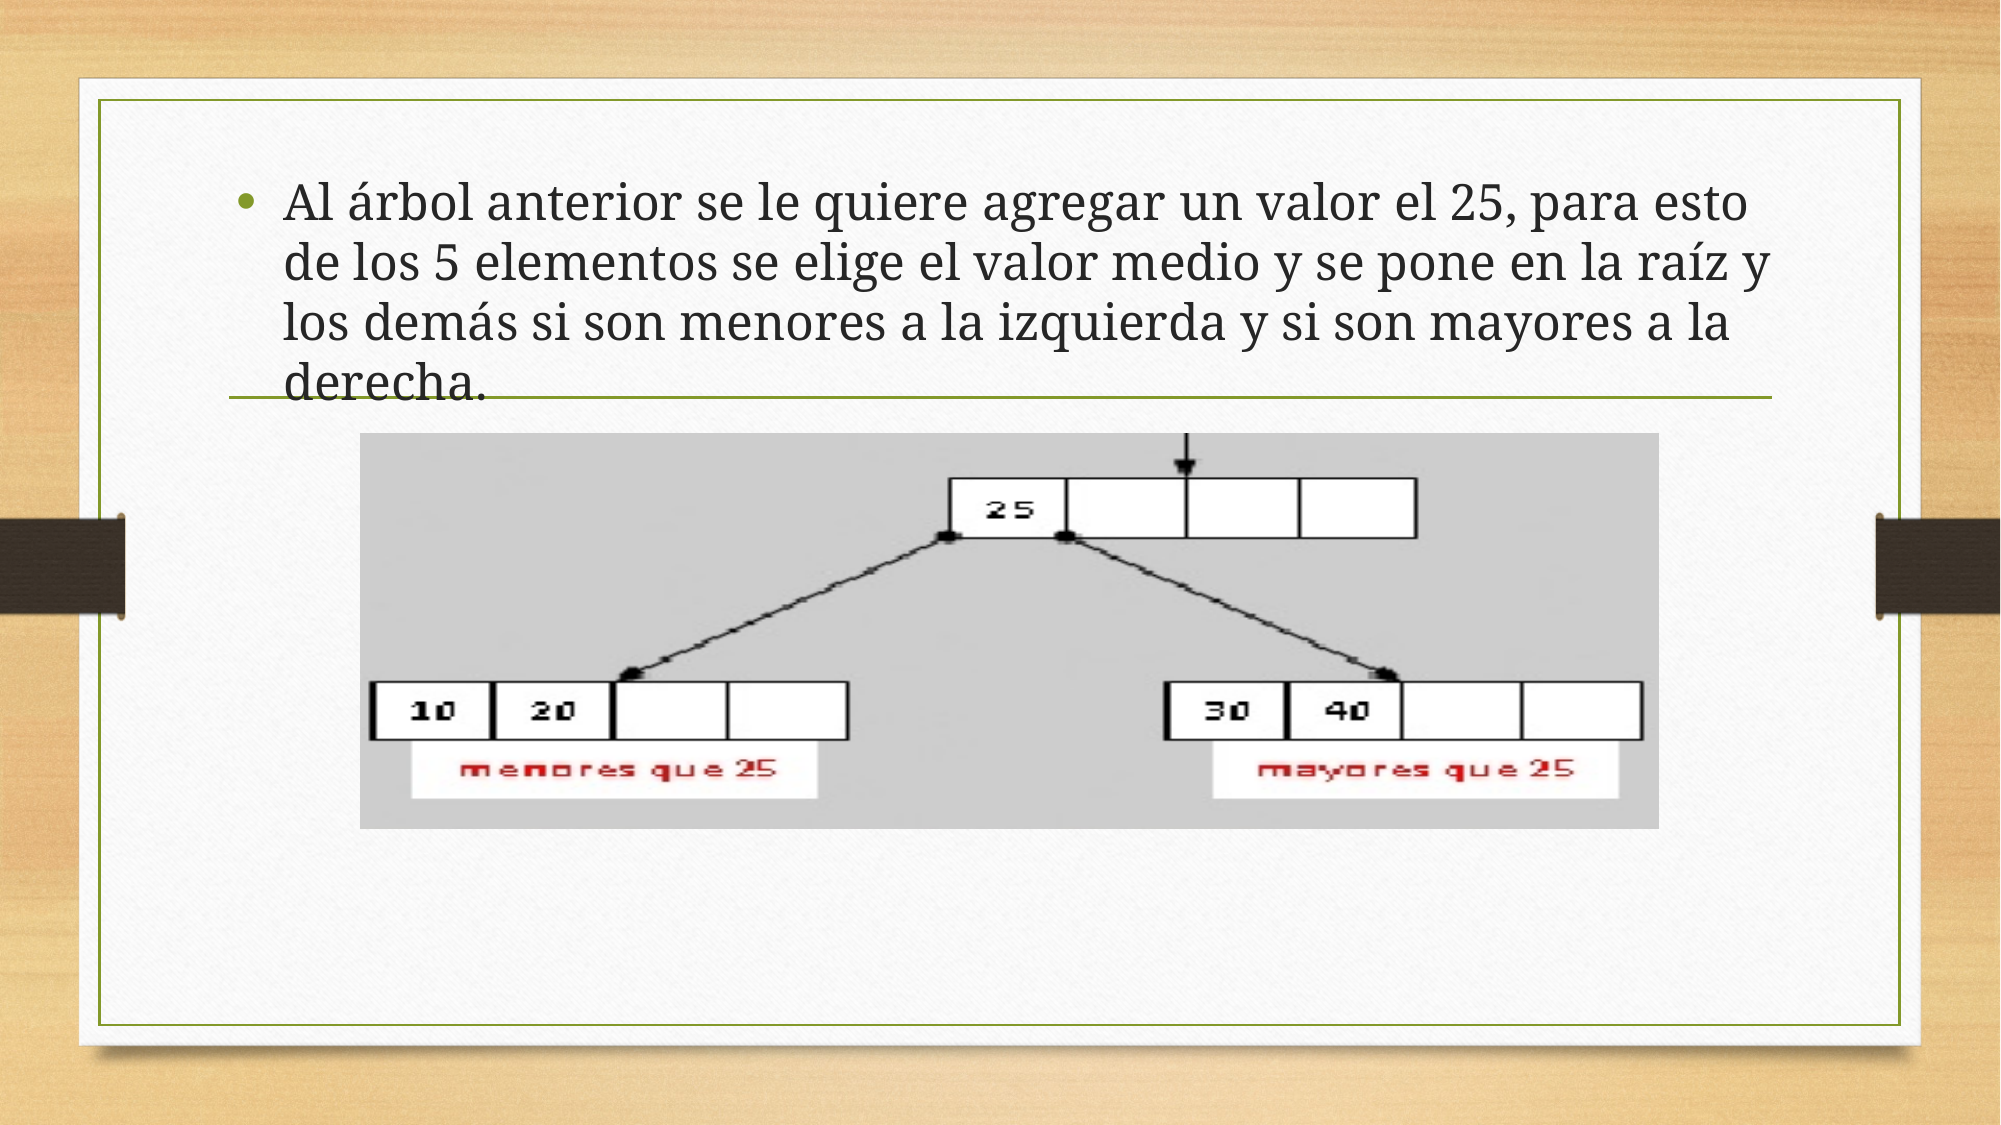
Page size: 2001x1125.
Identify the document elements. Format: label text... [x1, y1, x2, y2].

list Al árbol anterior se le quiere agregar un valor el 25, para esto de los 5 elementos se elige el valor medio y se pone en la raíz y los demás si son menores a la izquierda y si son mayores a la derecha. [221, 163, 1797, 405]
picture [0, 0, 2001, 1125]
